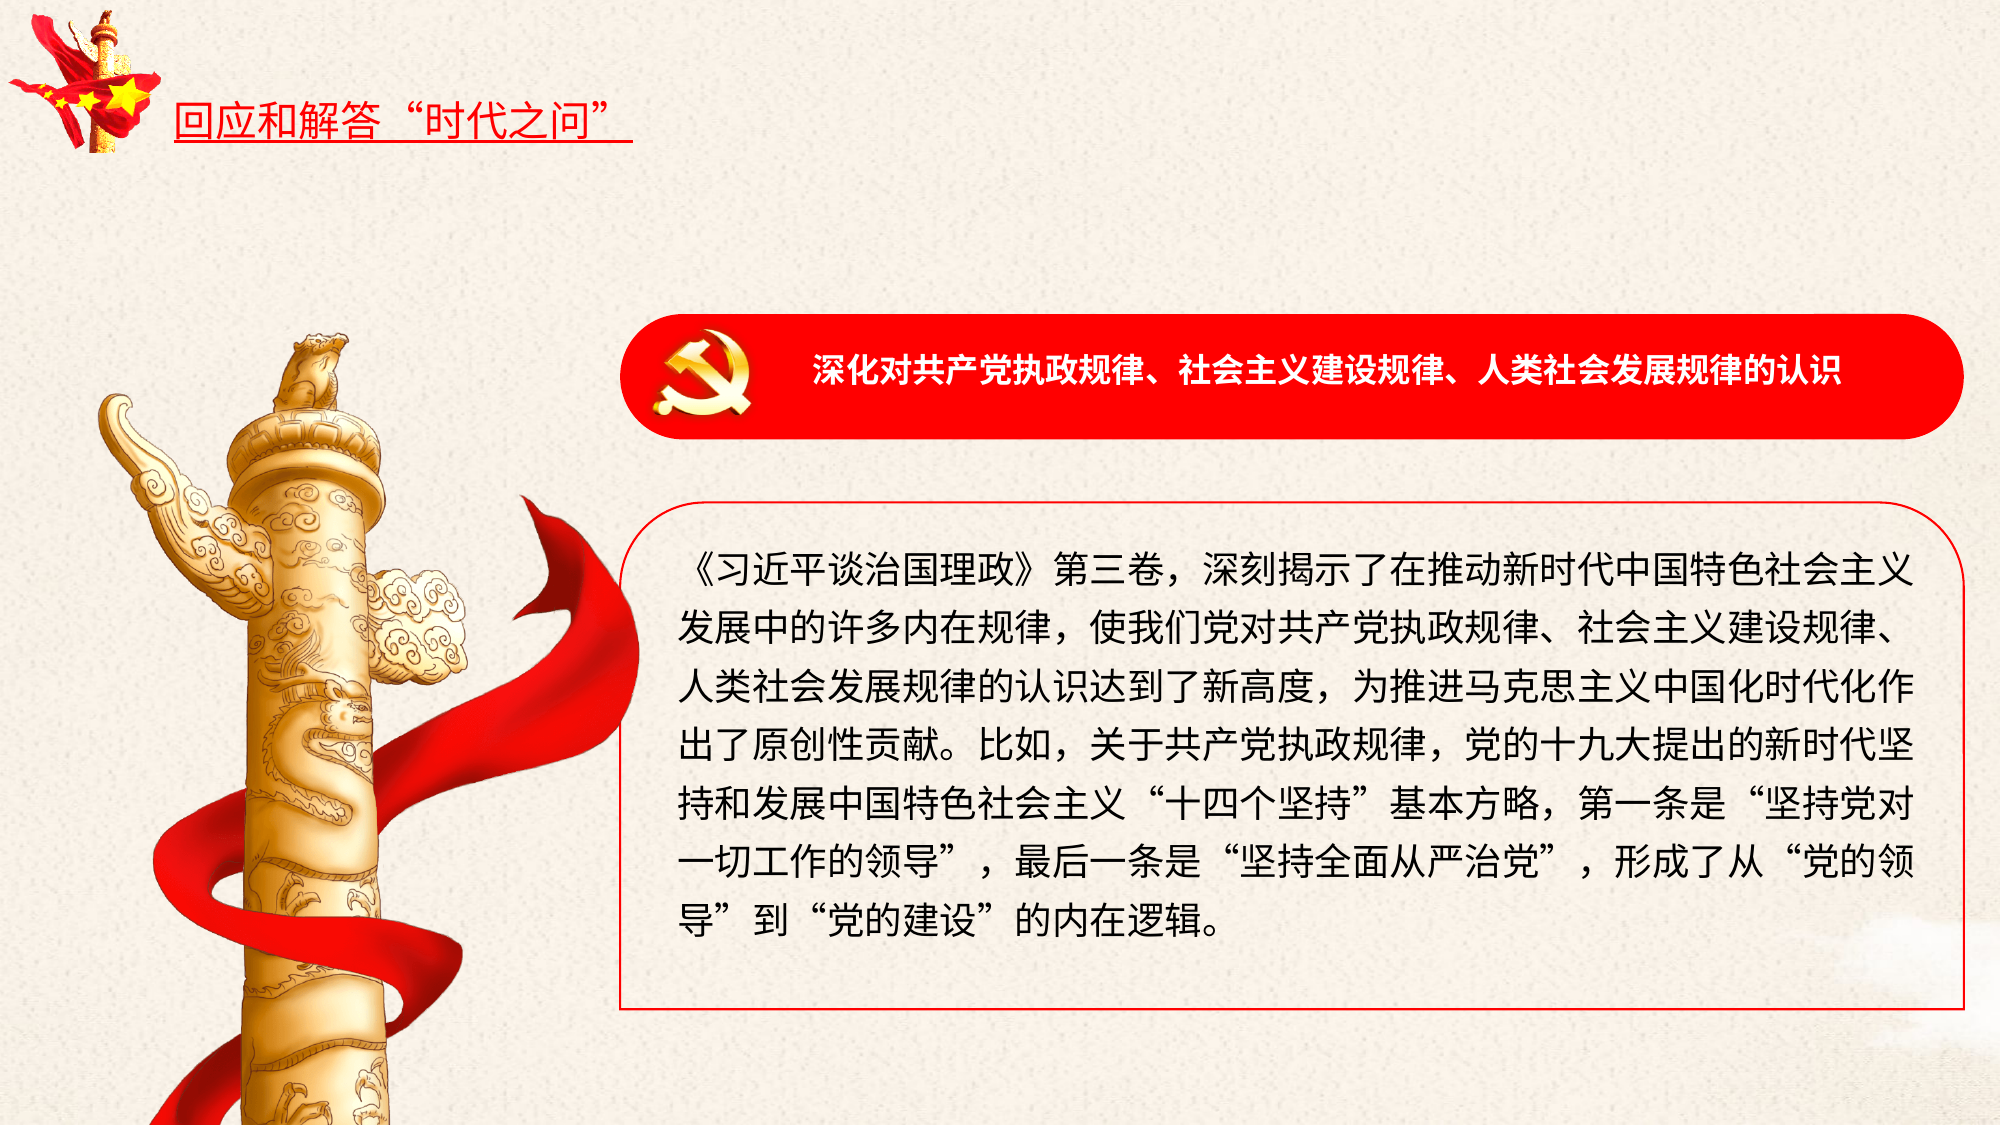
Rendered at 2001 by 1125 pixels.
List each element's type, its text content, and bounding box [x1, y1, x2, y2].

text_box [730, 313, 1964, 440]
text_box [730, 502, 1964, 1010]
text_box 回应和解答“时代之问” [167, 87, 676, 153]
picture [0, 0, 2000, 1125]
